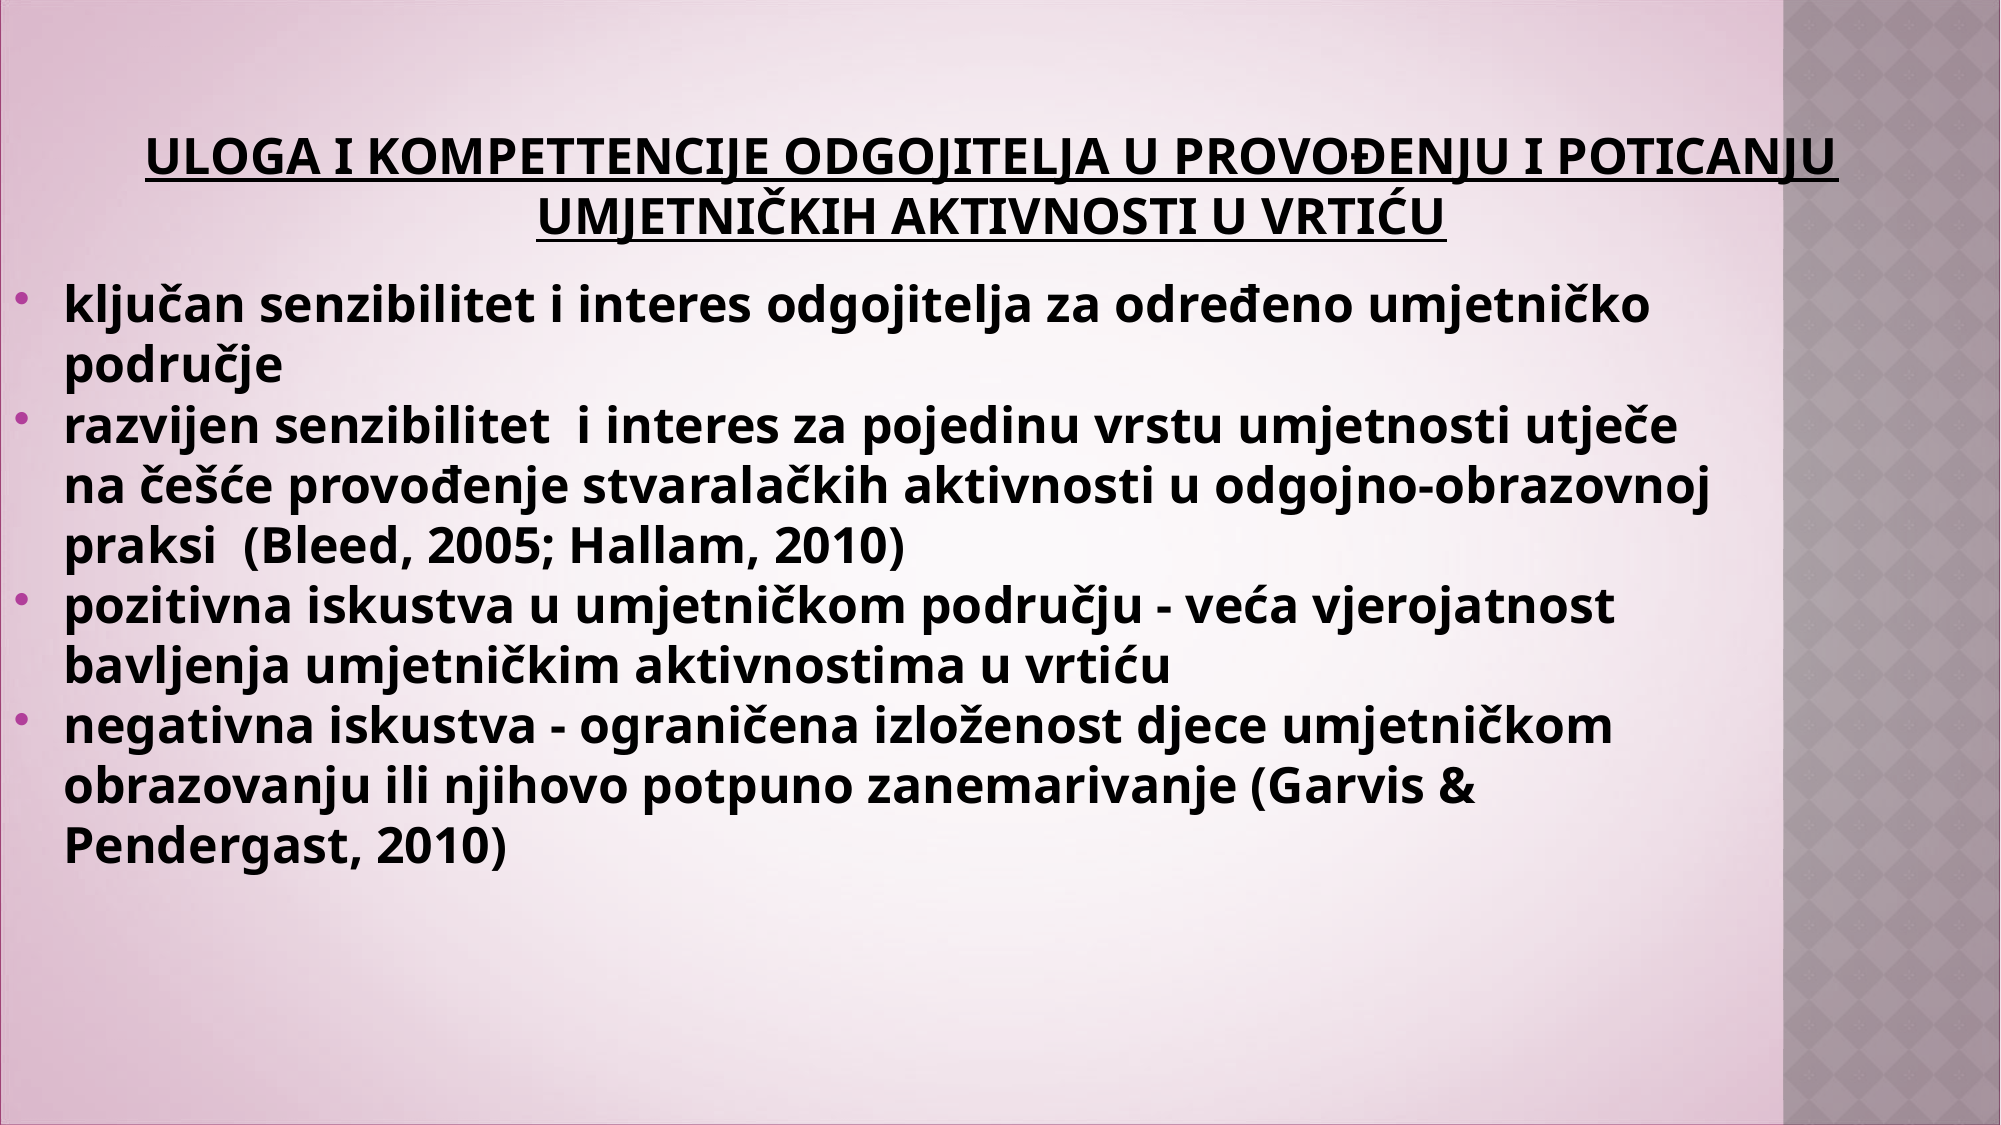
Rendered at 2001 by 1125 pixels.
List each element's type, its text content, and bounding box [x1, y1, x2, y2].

title Uloga i kompettencije odgojitelja u provođenju i poticanju umjetničkih aktivnosti u vrtiću [26, 124, 1958, 312]
list ključan senzibilitet i interes odgojitelja za određeno umjetničko područje razvijen senzibilitet i interes za pojedinu vrstu umjetnosti utječe na češće provođenje stvaralačkih aktivnosti u odgojno-obrazovnoj praksi (Bleed, 2005; Hallam, 2010) pozitivna iskustva u umjetničkom području - veća vjerojatnost bavljenja umjetničkim aktivnostima u vrtiću negativna iskustva - ograničena izloženost djece umjetničkom obrazovanju ili njihovo potpuno zanemarivanje (Garvis & Pendergast, 2010) [0, 264, 1763, 1125]
